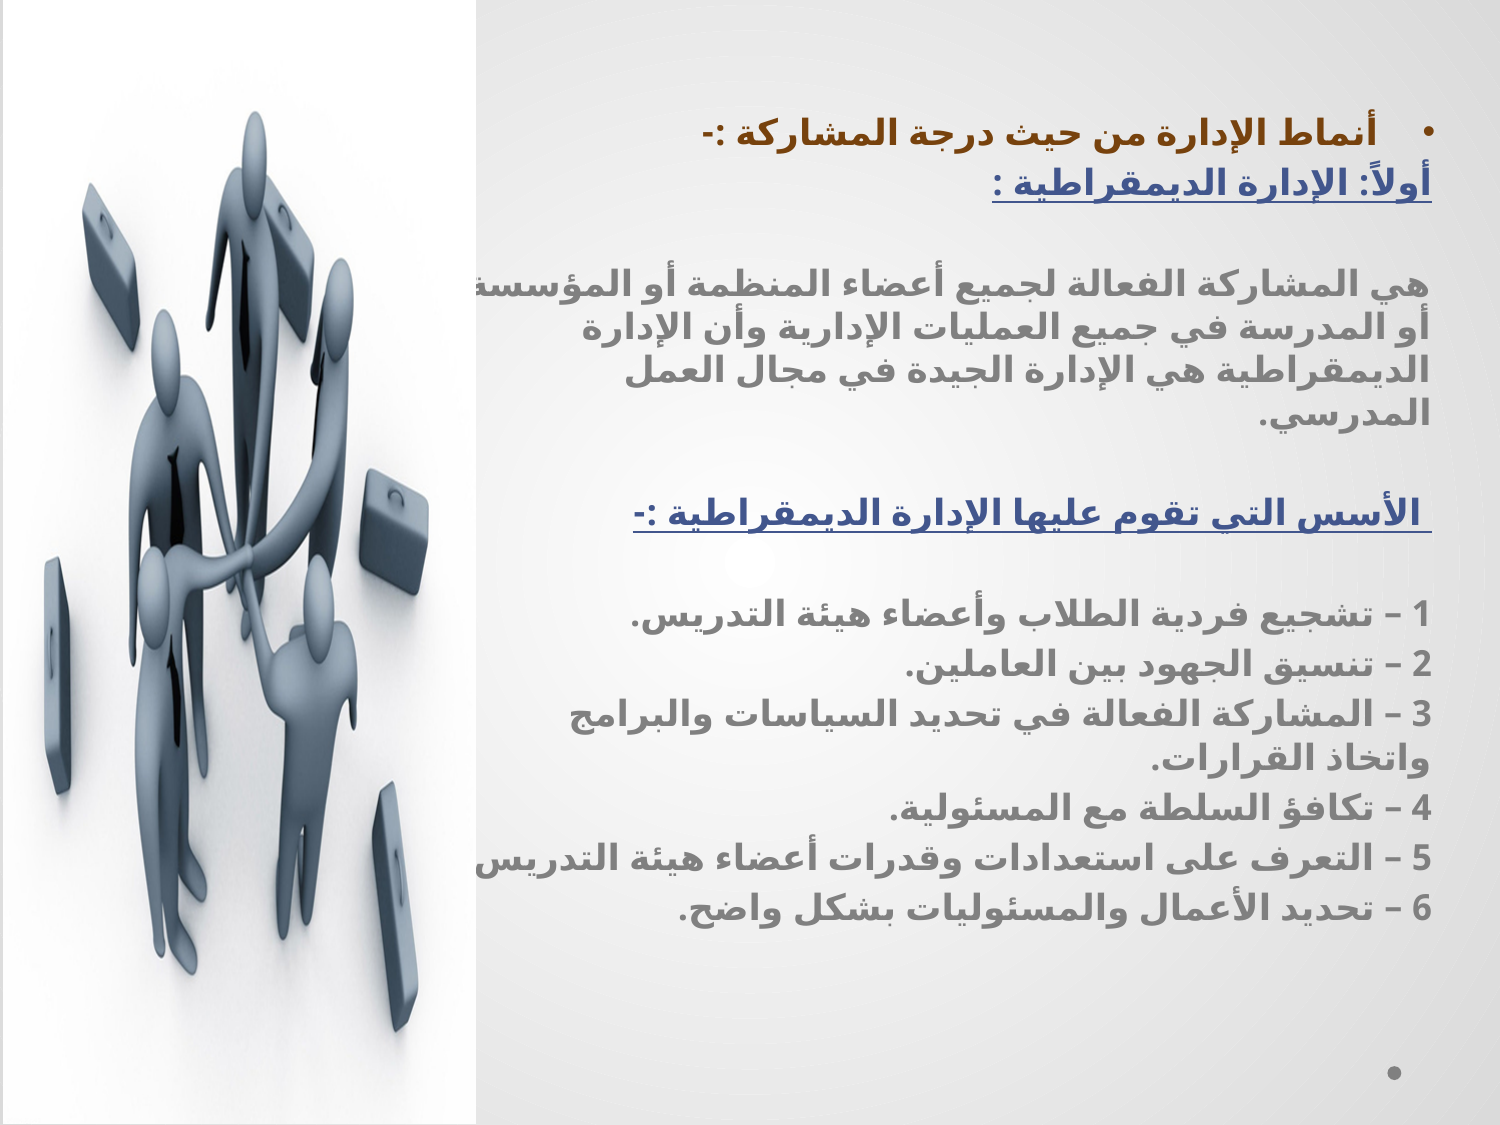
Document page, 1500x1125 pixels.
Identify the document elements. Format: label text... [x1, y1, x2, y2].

list أنماط الإدارة من حيث درجة المشاركة :- أولاً: الإدارة الديمقراطية : هي المشاركة الفعالة لجميع أعضاء المنظمة أو المؤسسة أو المدرسة في جميع العمليات الإدارية وأن الإدارة الديمقراطية هي الإدارة الجيدة في مجال العمل المدرسي. الأسس التي تقوم عليها الإدارة الديمقراطية :- 1 – تشجيع فردية الطلاب وأعضاء هيئة التدريس. 2 – تنسيق الجهود بين العاملين. 3 – المشاركة الفعالة في تحديد السياسات والبرامج واتخاذ القرارات. 4 – تكافؤ السلطة مع المسئولية. 5 – التعرف على استعدادات وقدرات أعضاء هيئة التدريس. 6 – تحديد الأعمال والمسئوليات بشكل واضح. [482, 101, 1447, 982]
picture [3, 0, 477, 1124]
